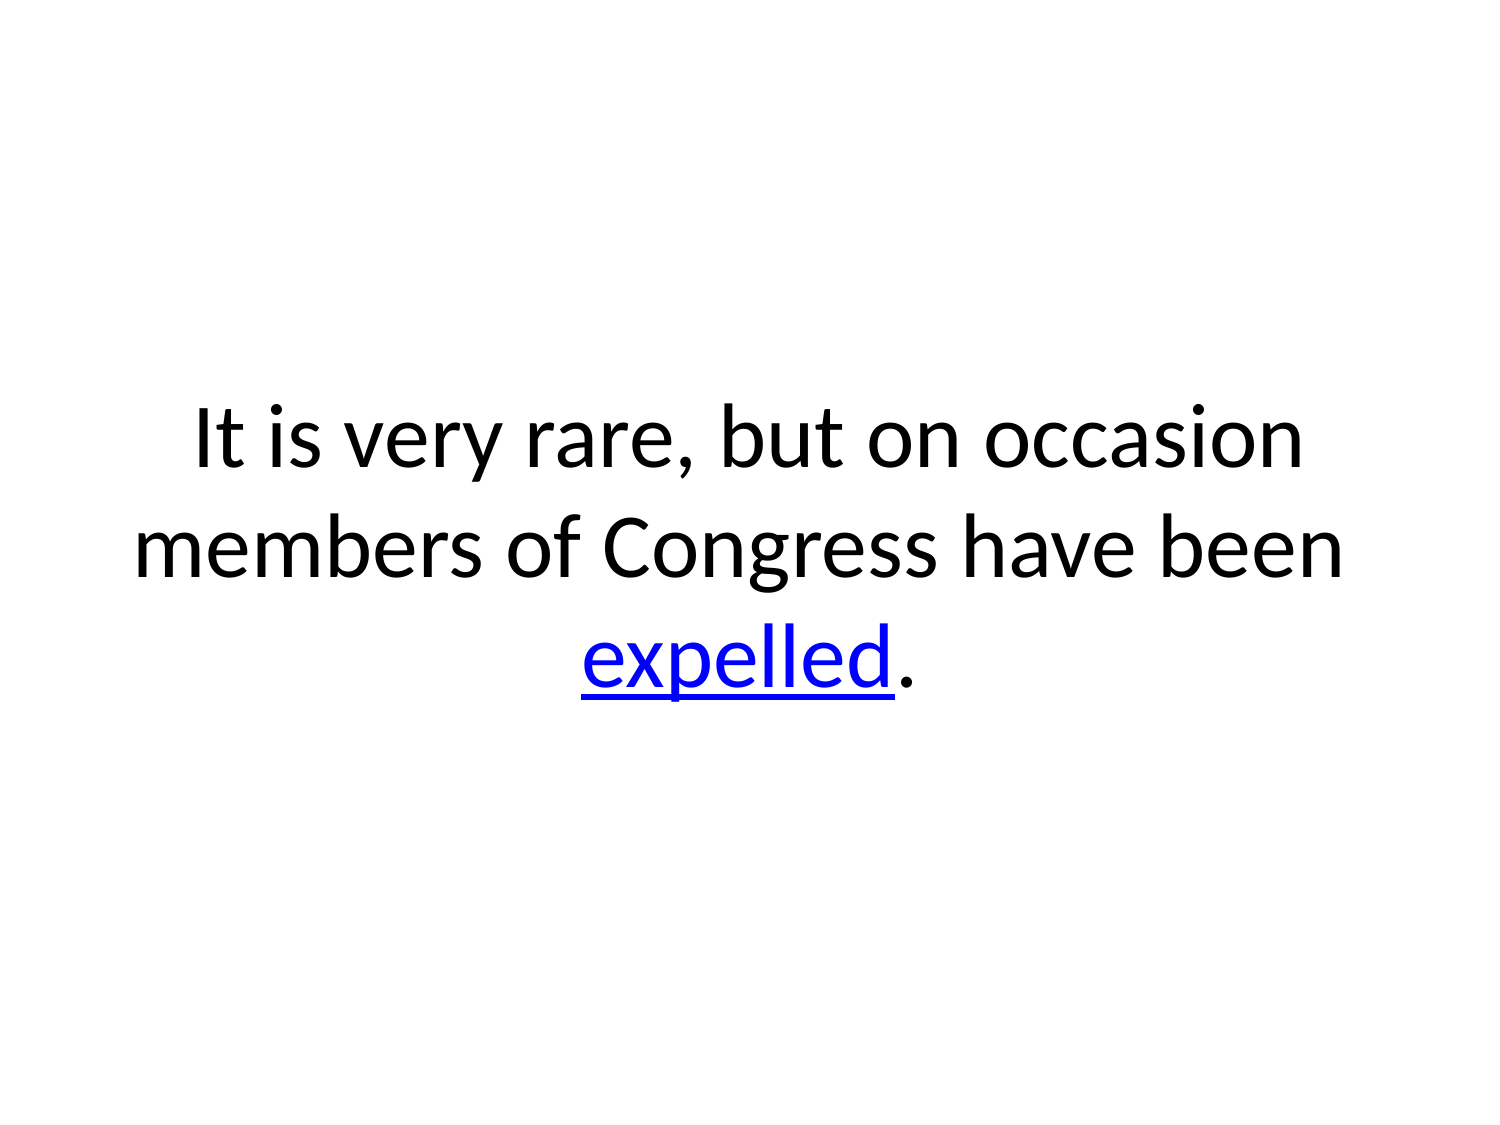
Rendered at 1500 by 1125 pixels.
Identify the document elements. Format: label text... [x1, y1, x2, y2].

title It is very rare, but on occasion members of Congress have been expelled. [74, 44, 1426, 1038]
